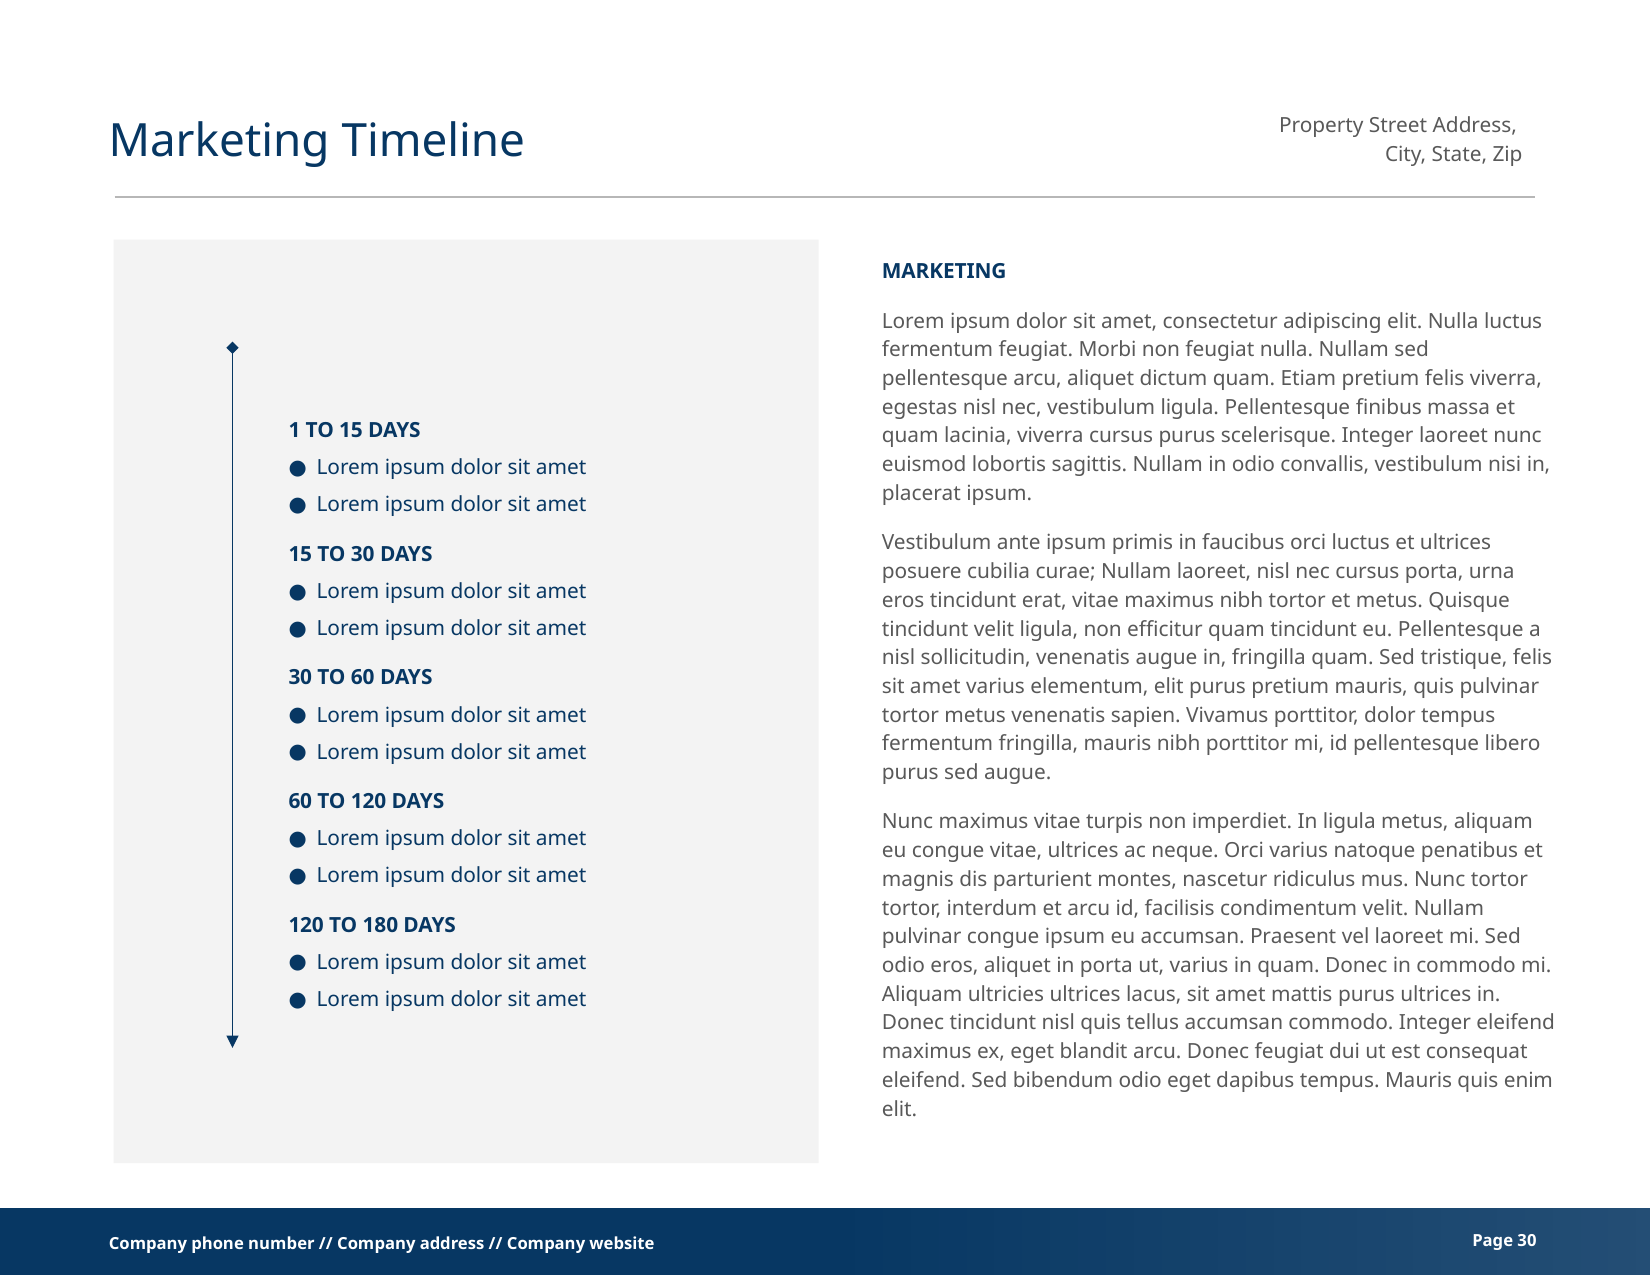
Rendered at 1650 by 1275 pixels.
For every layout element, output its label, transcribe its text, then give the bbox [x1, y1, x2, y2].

subtitle MARKETING Lorem ipsum dolor sit amet, consectetur adipiscing elit. Nulla luctus fermentum feugiat. Morbi non feugiat nulla. Nullam sed pellentesque arcu, aliquet dictum quam. Etiam pretium felis viverra, egestas nisl nec, vestibulum ligula. Pellentesque finibus massa et quam lacinia, viverra cursus purus scelerisque. Integer laoreet nunc euismod lobortis sagittis. Nullam in odio convallis, vestibulum nisi in, placerat ipsum. Vestibulum ante ipsum primis in faucibus orci luctus et ultrices posuere cubilia curae; Nullam laoreet, nisl nec cursus porta, urna eros tincidunt erat, vitae maximus nibh tortor et metus. Quisque tincidunt velit ligula, non efficitur quam tincidunt eu. Pellentesque a nisl sollicitudin, venenatis augue in, fringilla quam. Sed tristique, felis sit amet varius elementum, elit purus pretium mauris, quis pulvinar tortor metus venenatis sapien. Vivamus porttitor, dolor tempus fermentum fringilla, mauris nibh porttitor mi, id pellentesque libero purus sed augue. Nunc maximus vitae turpis non imperdiet. In ligula metus, aliquam eu congue vitae, ultrices ac neque. Orci varius natoque penatibus et magnis dis parturient montes, nascetur ridiculus mus. Nunc tortor tortor, interdum et arcu id, facilisis condimentum velit. Nullam pulvinar congue ipsum eu accumsan. Praesent vel laoreet mi. Sed odio eros, aliquet in porta ut, varius in quam. Donec in commodo mi. Aliquam ultricies ultrices lacus, sit amet mattis purus ultrices in. Donec tincidunt nisl quis tellus accumsan commodo. Integer eleifend maximus ex, eget blandit arcu. Donec feugiat dui ut est consequat eleifend. Sed bibendum odio eget dapibus tempus. Mauris quis enim elit. [863, 235, 1576, 1189]
subtitle 1 TO 15 DAYS Lorem ipsum dolor sit amet Lorem ipsum dolor sit amet 15 TO 30 DAYS Lorem ipsum dolor sit amet Lorem ipsum dolor sit amet 30 TO 60 DAYS Lorem ipsum dolor sit amet Lorem ipsum dolor sit amet 60 TO 120 DAYS Lorem ipsum dolor sit amet Lorem ipsum dolor sit amet 120 TO 180 DAYS Lorem ipsum dolor sit amet Lorem ipsum dolor sit amet [270, 347, 700, 1077]
subtitle Marketing Timeline [90, 83, 1598, 178]
slide_number Page ‹#› [1143, 1208, 1556, 1275]
text_box [113, 239, 819, 1164]
